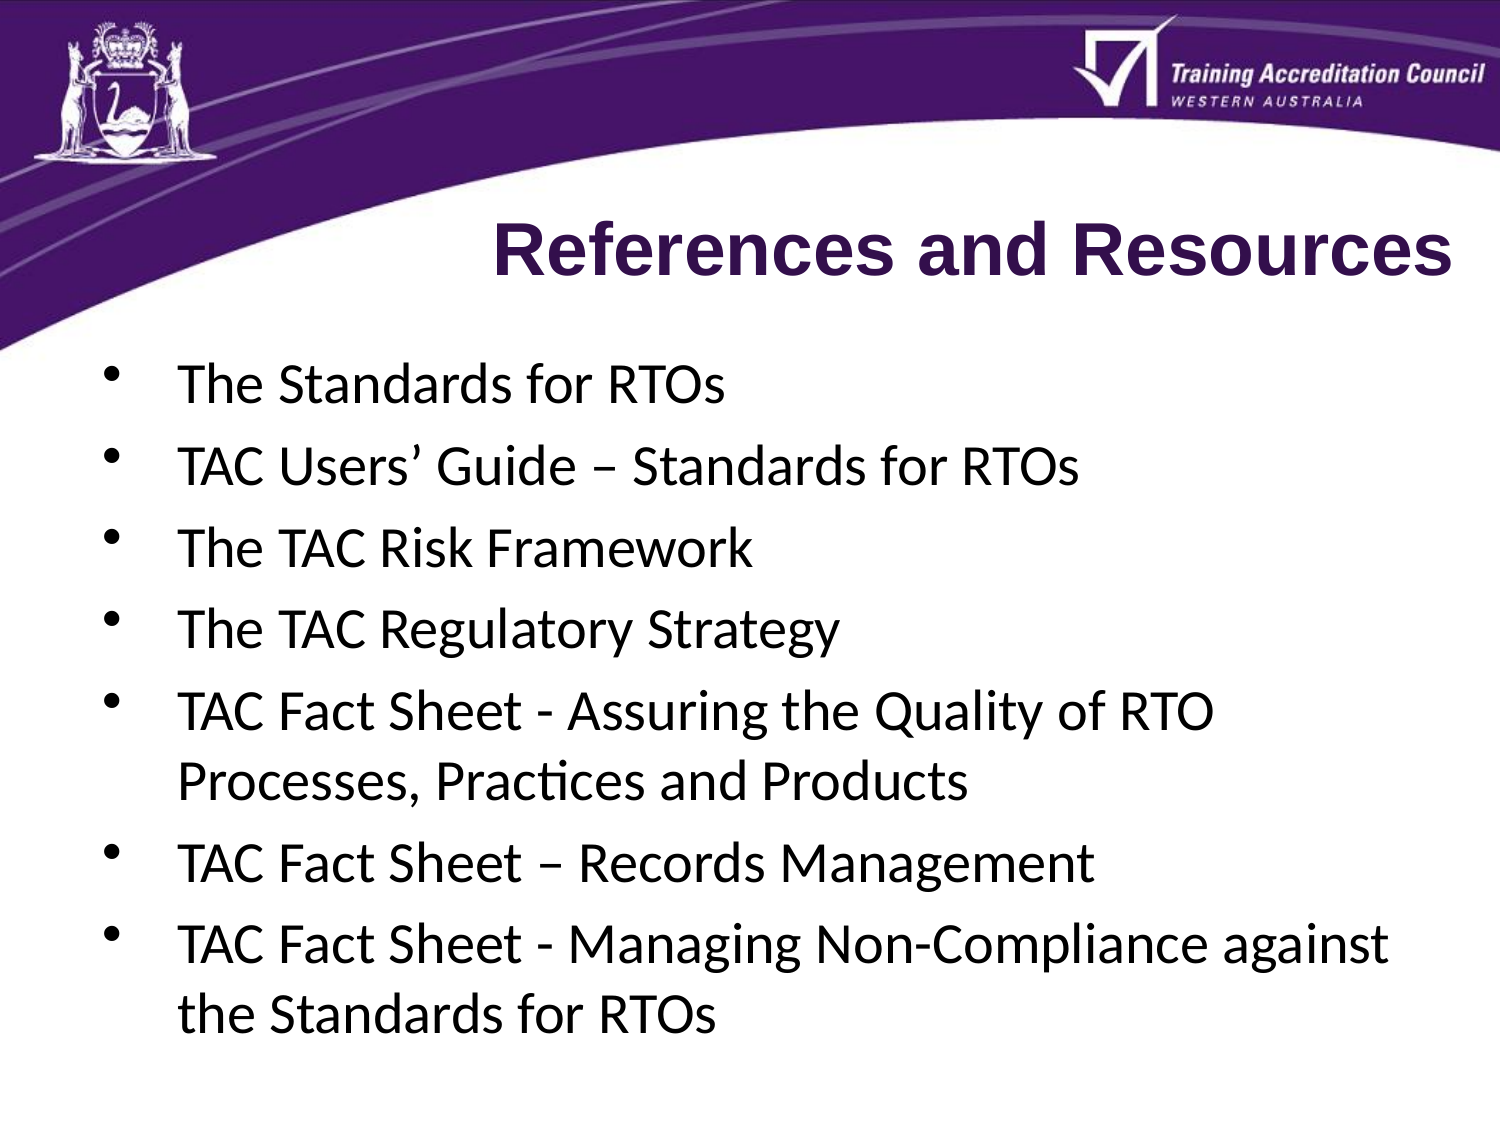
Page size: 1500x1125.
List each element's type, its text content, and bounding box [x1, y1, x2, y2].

title References and Resources [419, 95, 1471, 395]
list The Standards for RTOs TAC Users’ Guide – Standards for RTOs The TAC Risk Framework The TAC Regulatory Strategy TAC Fact Sheet - Assuring the Quality of RTO Processes, Practices and Products TAC Fact Sheet – Records Management TAC Fact Sheet - Managing Non-Compliance against the Standards for RTOs [75, 338, 1425, 1031]
picture [0, 0, 1500, 1125]
